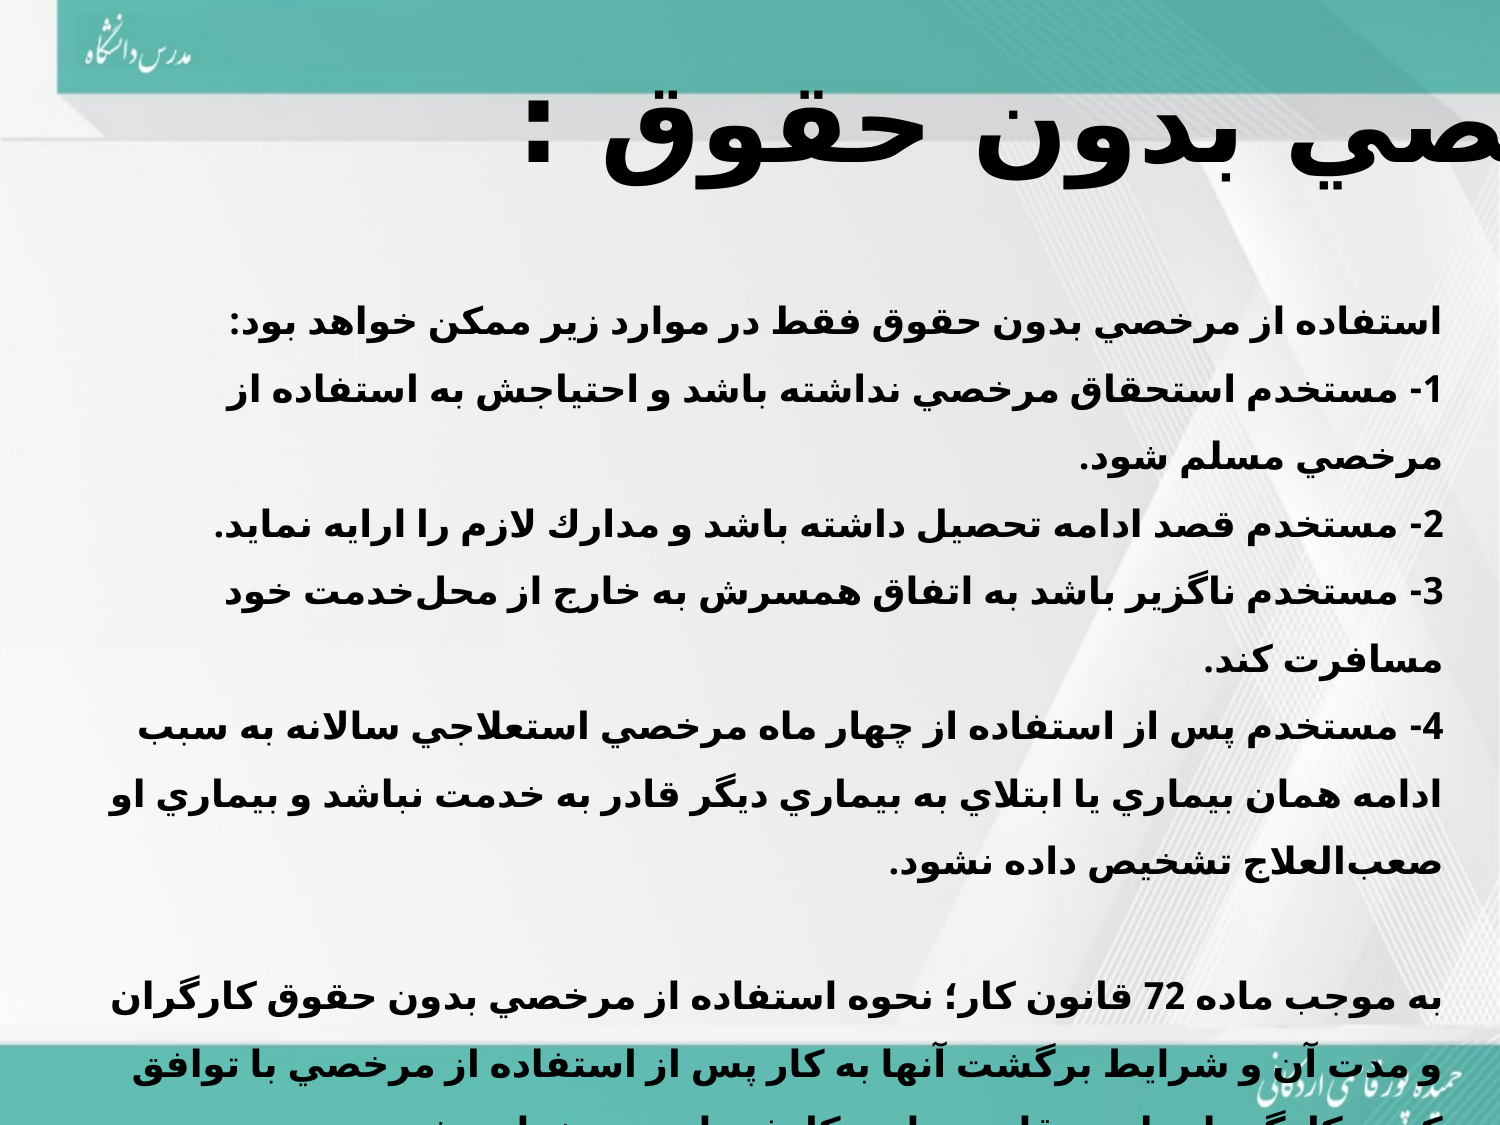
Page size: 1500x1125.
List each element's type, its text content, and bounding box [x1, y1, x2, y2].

text_box 2.مرخصي بدون حقوق : [501, 42, 1500, 193]
text_box استفاده از مرخصي بدون حقوق فقط در موارد زير ممكن خواهد بود: 1- مستخدم استحقاق مرخصي نداشته باشد و احتياجش به ‌استفاده از مرخصي مسلم شود. 2- مستخدم قصد ادامه تحصيل داشته باشد و مدارك لازم را ارايه نمايد. 3- مستخدم ناگزير باشد به اتفاق همسرش به خارج از محل‌خدمت خود مسافرت كند. 4- مستخدم پس از استفاده از چهار ماه مرخصي استعلاجي ‌سالانه به‌ سبب ادامه همان بيماري يا ابتلاي به بيماري ديگر قادر به خدمت نباشد و بيماري او صعب‌العلاج تشخيص داده ‌نشود. به موجب ماده 72 قانون کار؛ نحوه استفاده از مرخصي بدون حقوق كارگران و مدت آن و شرايط برگشت آنها به كار پس از استفاده از مرخصي با توافق كتبي كارگر يا نماينده قانوني او و كارفرما تعيين خواهد شد. [64, 267, 1459, 1024]
picture [0, 0, 1500, 1125]
